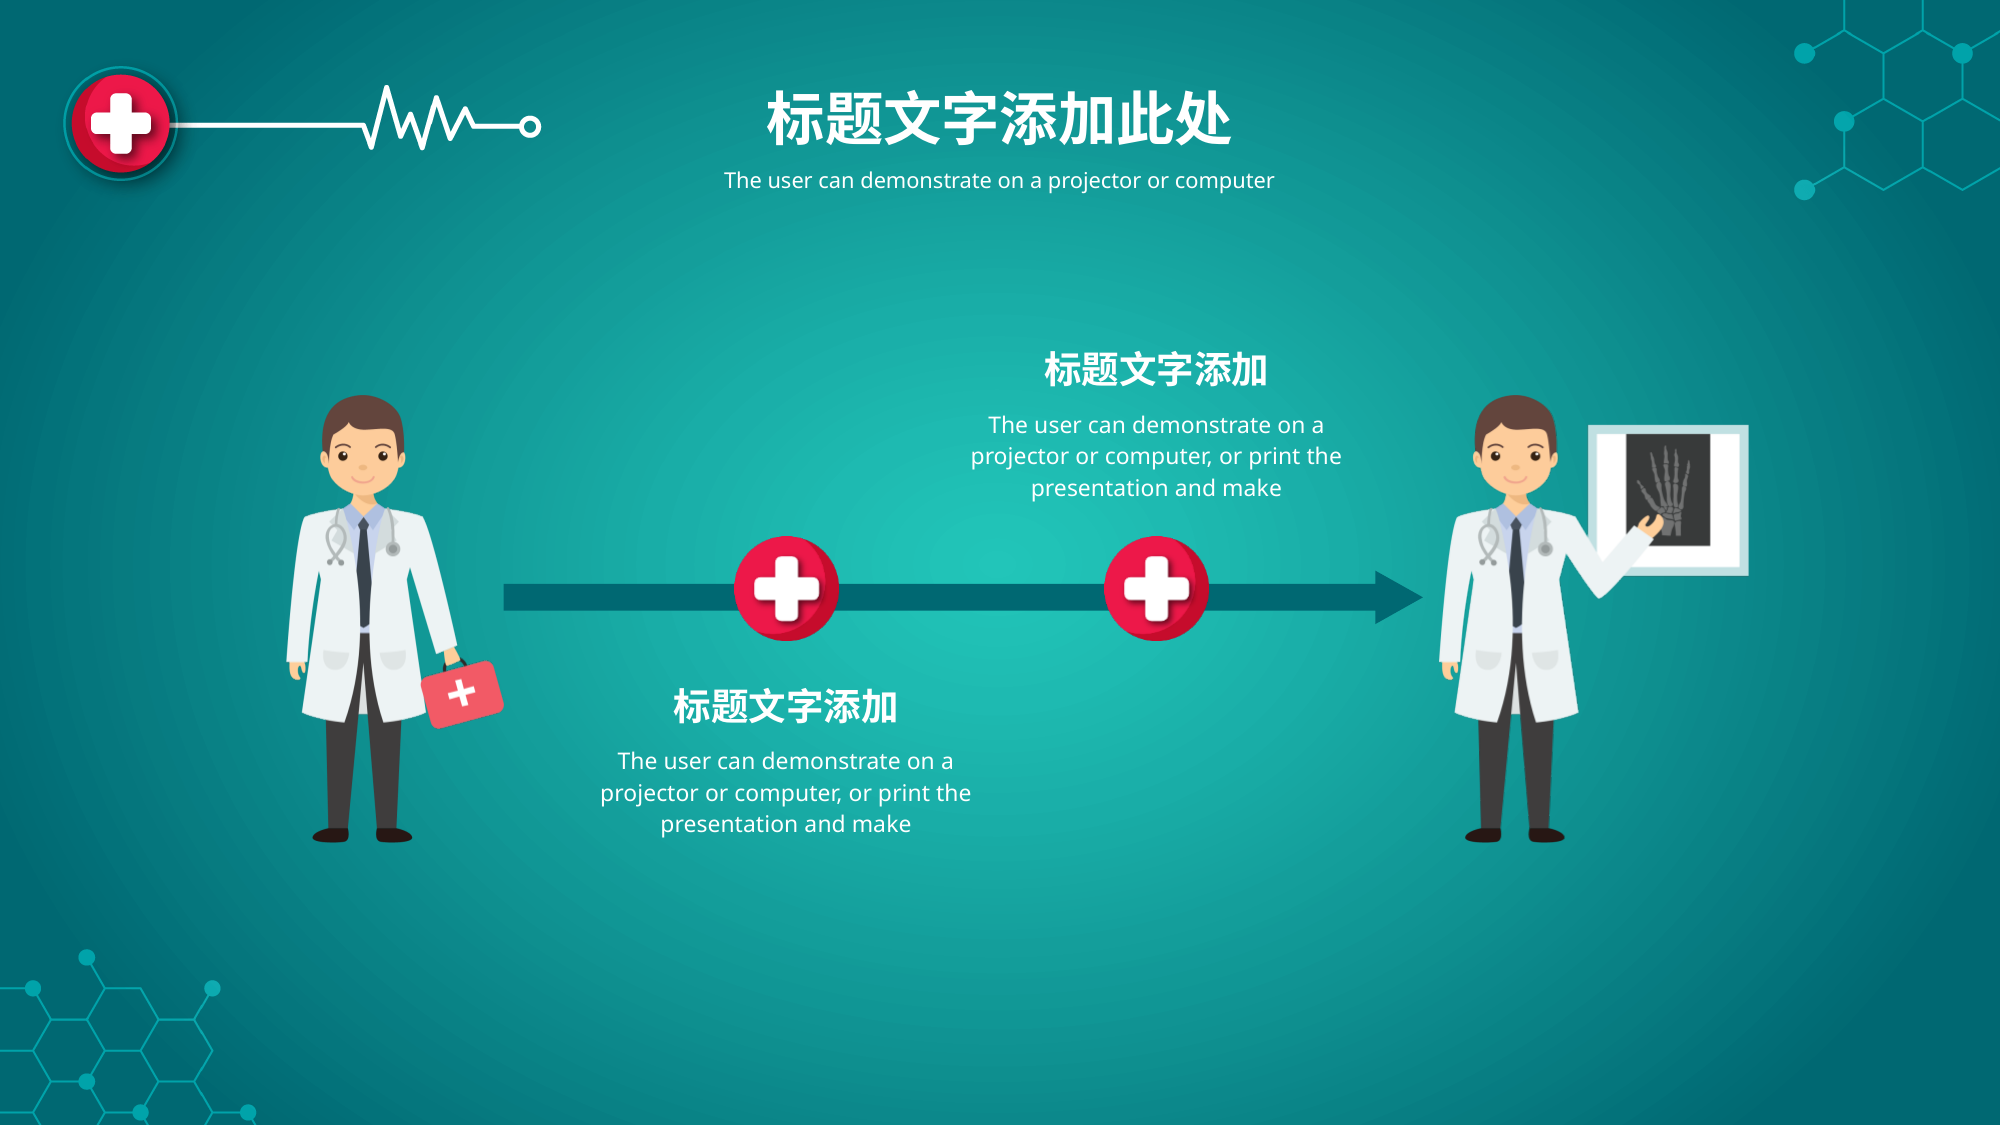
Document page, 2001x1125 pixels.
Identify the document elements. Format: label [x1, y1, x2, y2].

text_box [1209, 568, 1426, 626]
text_box [935, 338, 1378, 510]
picture [0, 0, 2000, 1125]
text_box [564, 675, 1008, 846]
text_box [839, 582, 1104, 612]
text_box [504, 582, 734, 612]
text_box [660, 74, 1340, 199]
